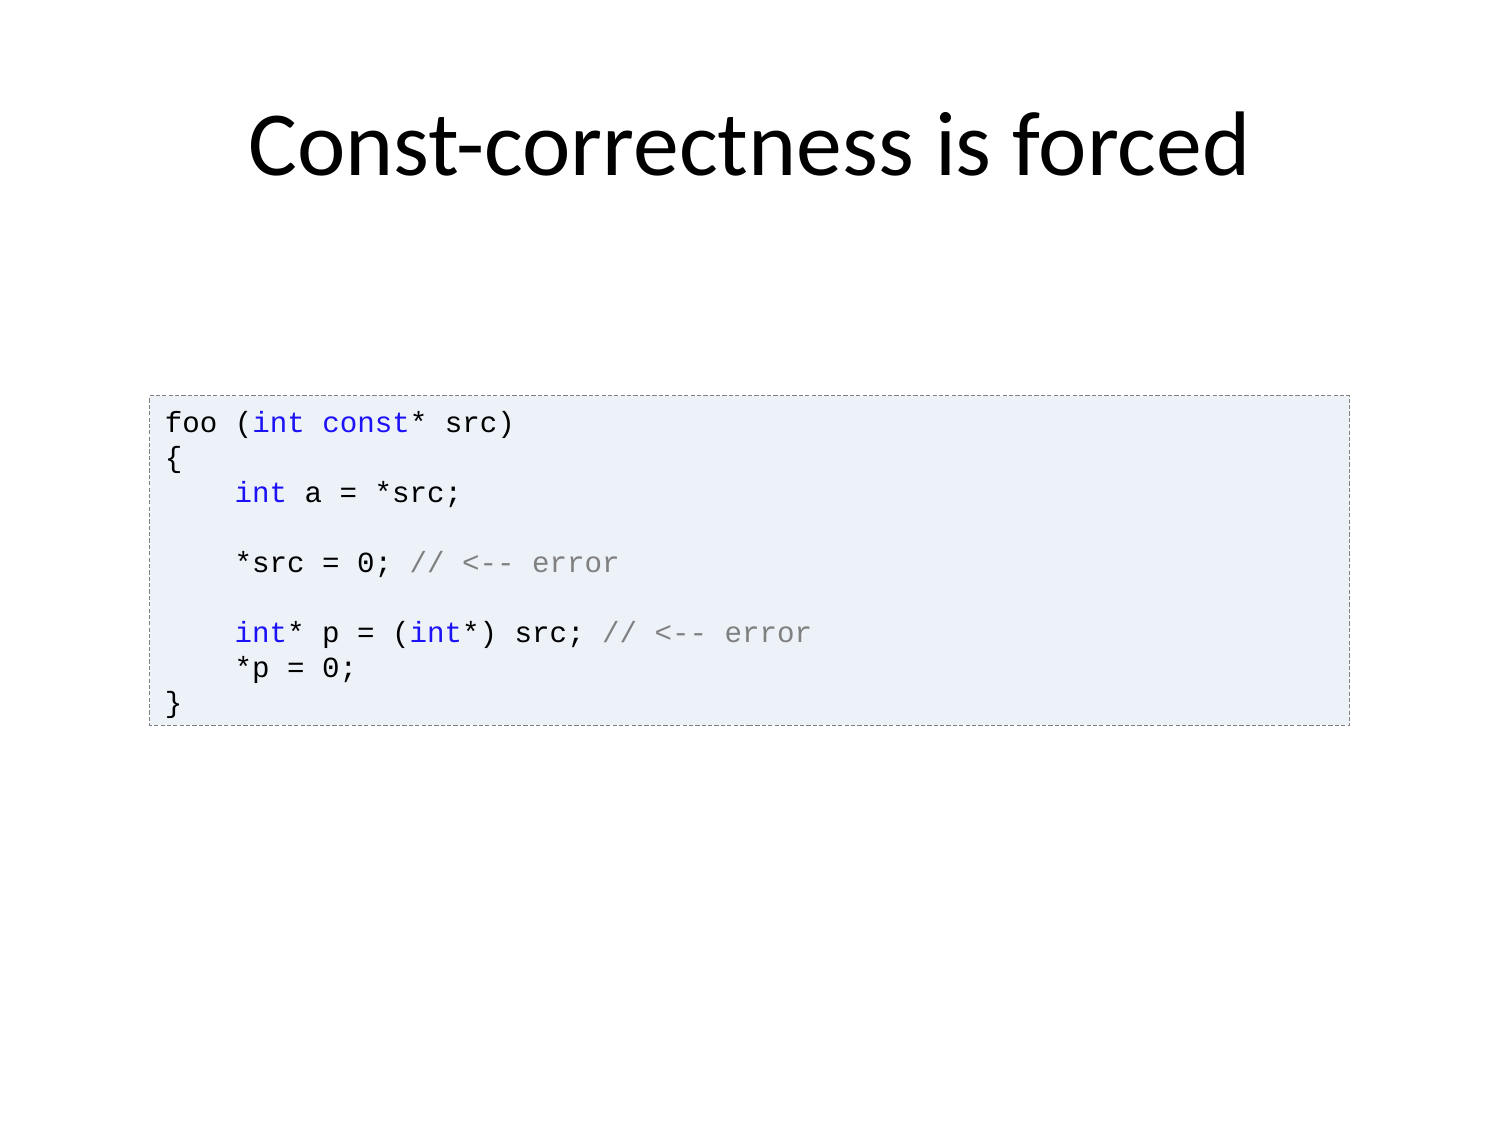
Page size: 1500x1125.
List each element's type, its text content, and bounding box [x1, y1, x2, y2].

text_box foo (int const* src) { int a = *src; *src = 0; // <-- error int* p = (int*) src; // <-- error *p = 0; } [149, 395, 1350, 726]
title Const-correctness is forced [75, 45, 1425, 233]
